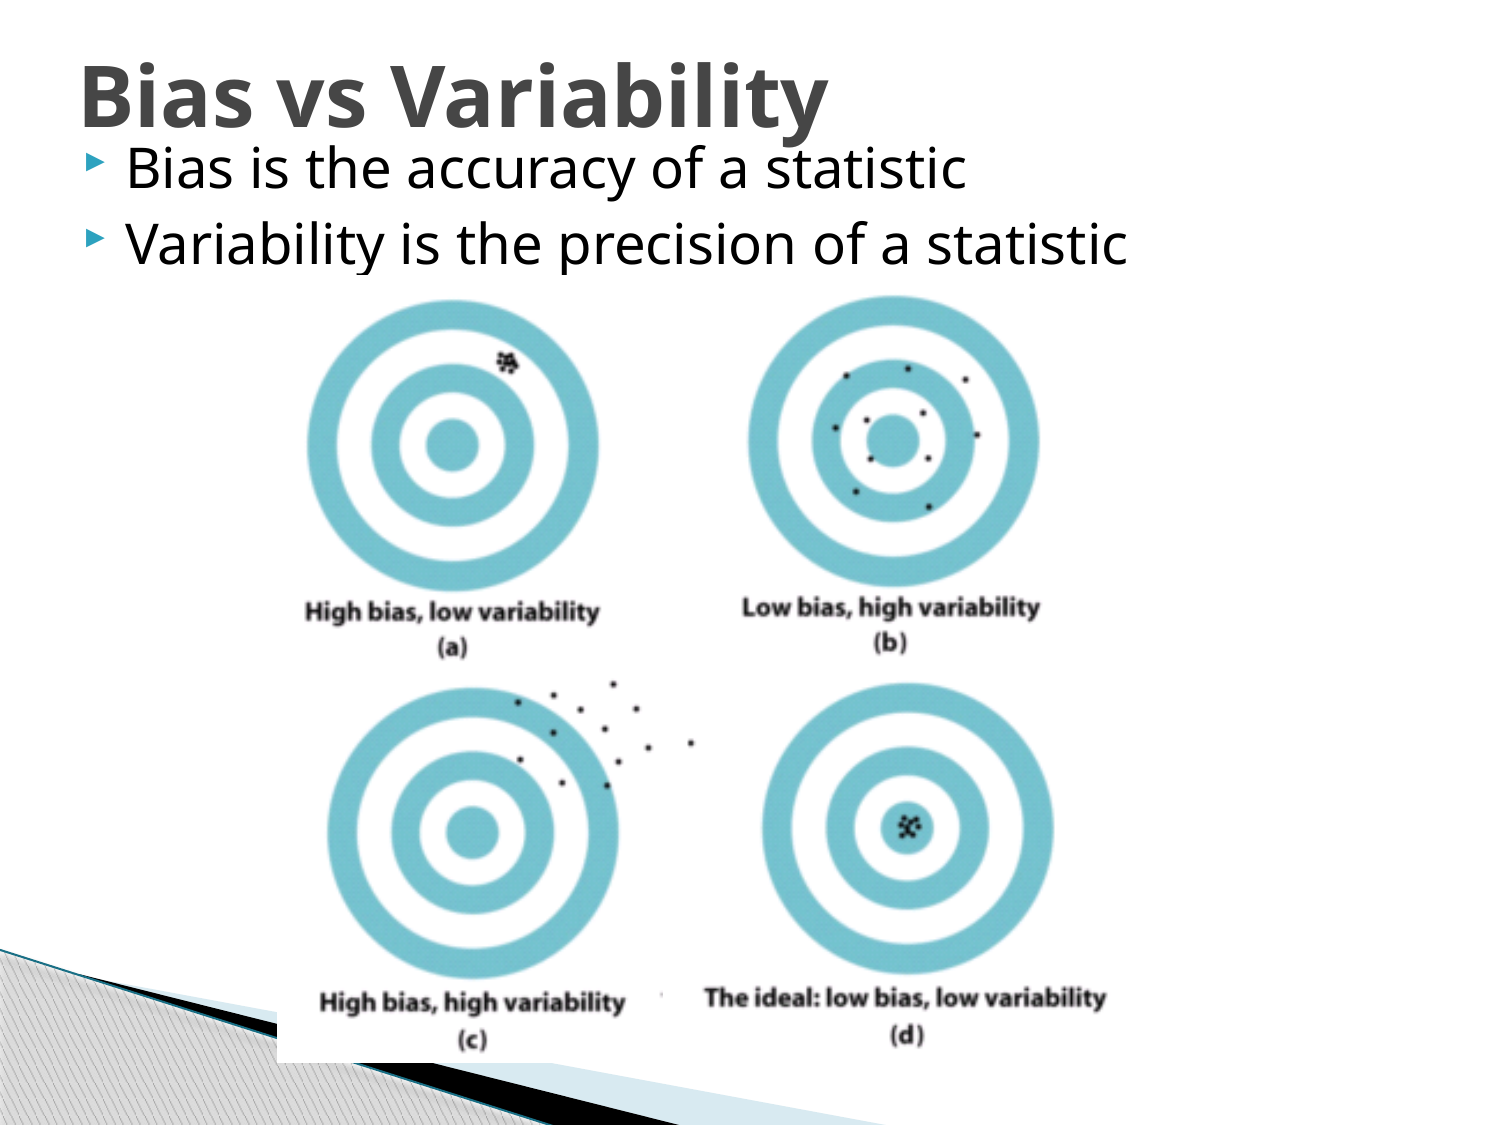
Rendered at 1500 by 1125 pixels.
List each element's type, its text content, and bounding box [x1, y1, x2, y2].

title Bias vs Variability [62, 0, 1413, 188]
list Bias is the accuracy of a statistic Variability is the precision of a statistic [49, 124, 1401, 351]
picture [687, 280, 1138, 1063]
picture [273, 275, 663, 1063]
